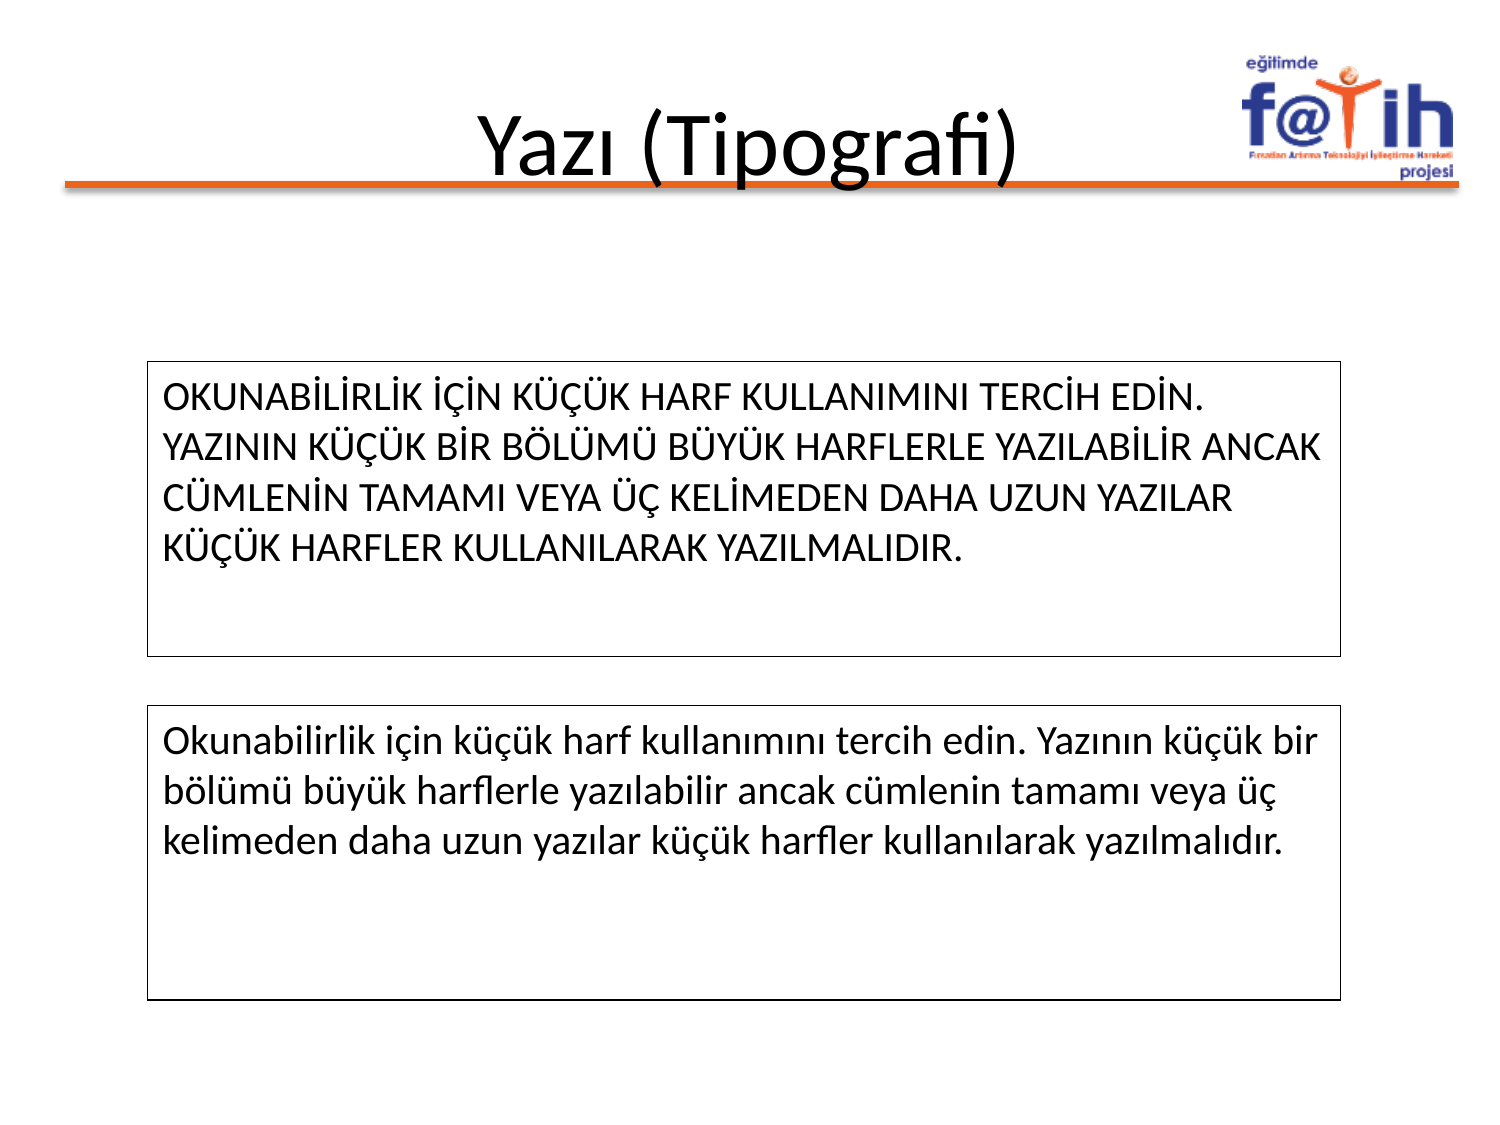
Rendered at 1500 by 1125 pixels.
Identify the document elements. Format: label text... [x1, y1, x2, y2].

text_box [147, 361, 1341, 1001]
title Yazı (Tipografi) [75, 45, 1425, 233]
picture [1425, 54, 1453, 182]
